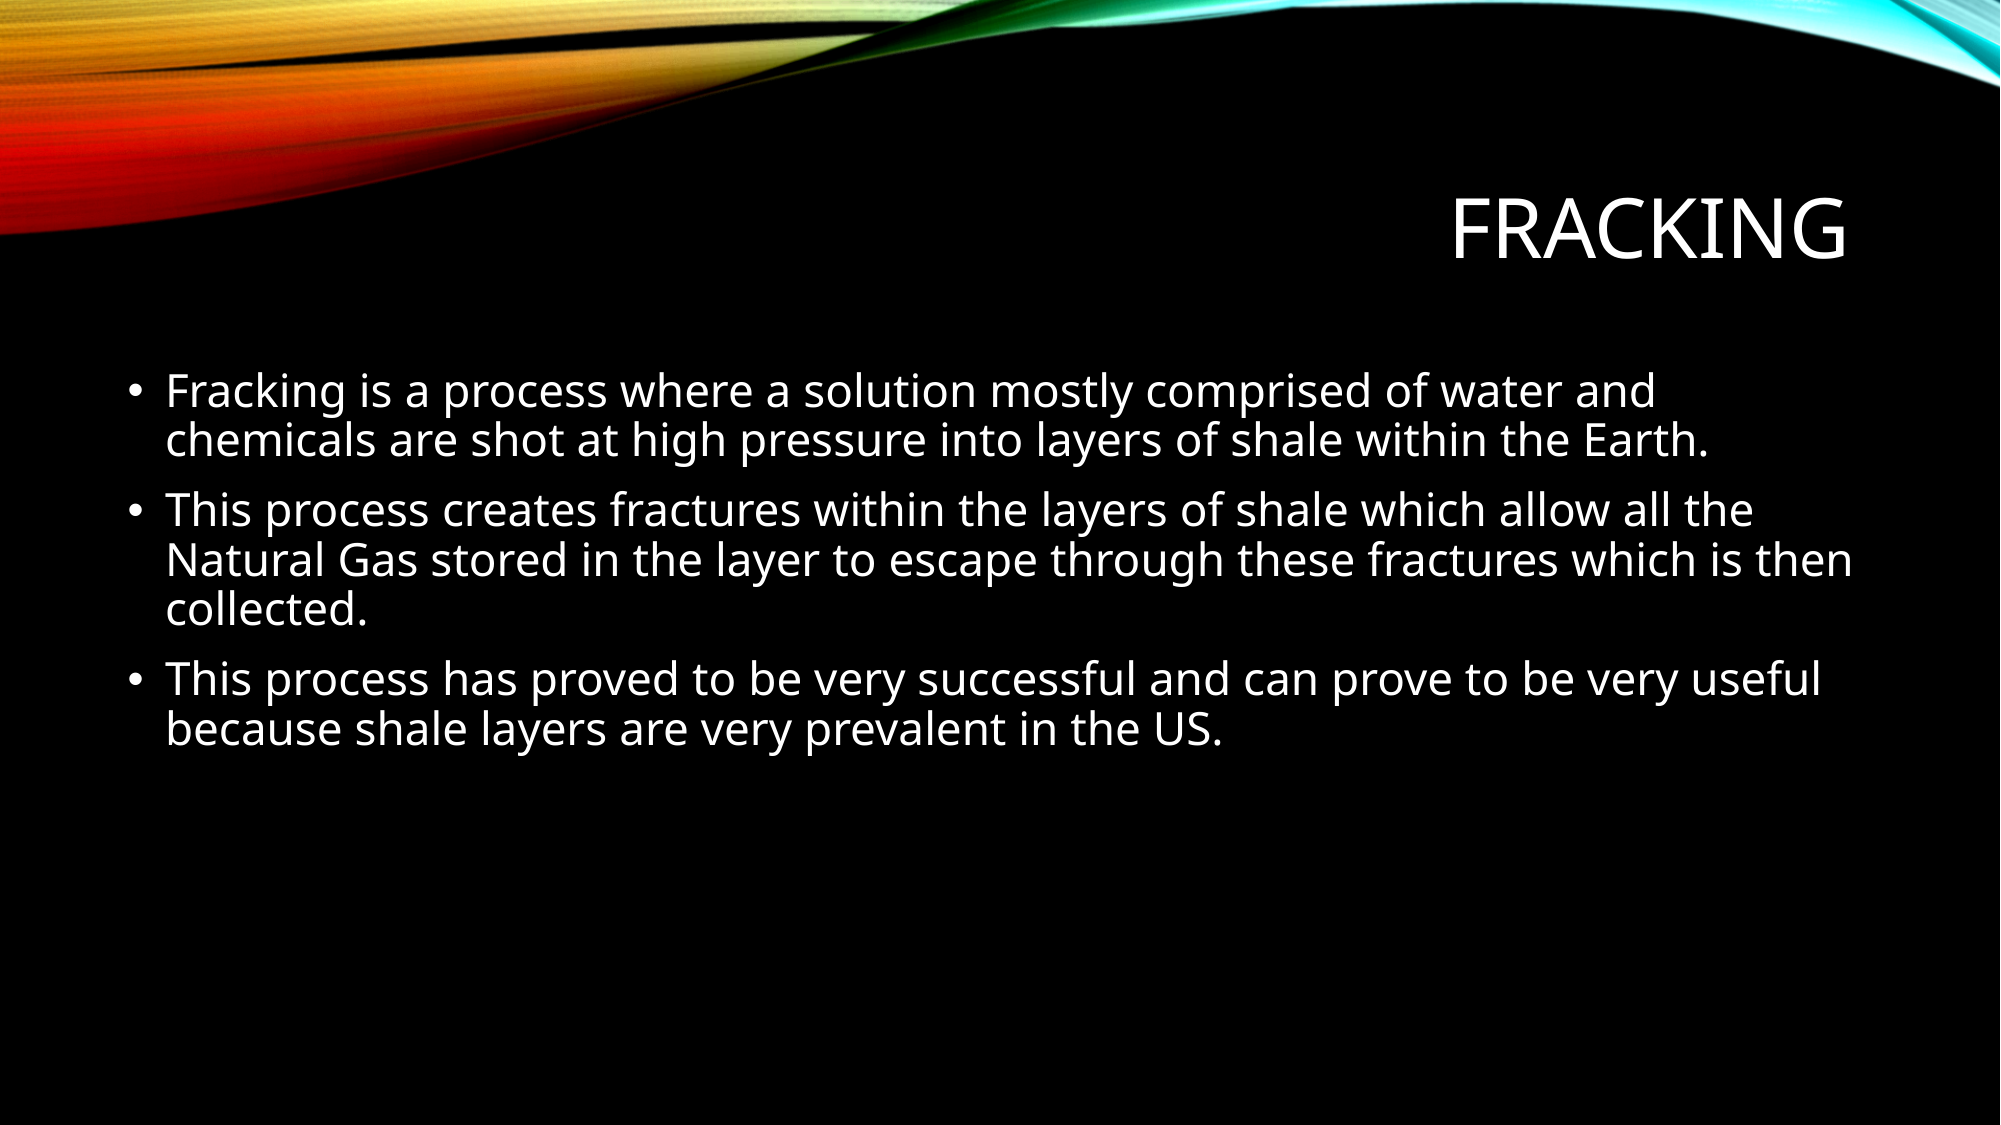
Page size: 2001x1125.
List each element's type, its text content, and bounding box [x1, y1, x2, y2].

list Fracking is a process where a solution mostly comprised of water and chemicals are shot at high pressure into layers of shale within the Earth. This process creates fractures within the layers of shale which allow all the Natural Gas stored in the layer to escape through these fractures which is then collected. This process has proved to be very successful and can prove to be very useful because shale layers are very prevalent in the US. [112, 360, 1888, 1021]
picture [0, 0, 2000, 237]
title Fracking [474, 125, 1888, 338]
